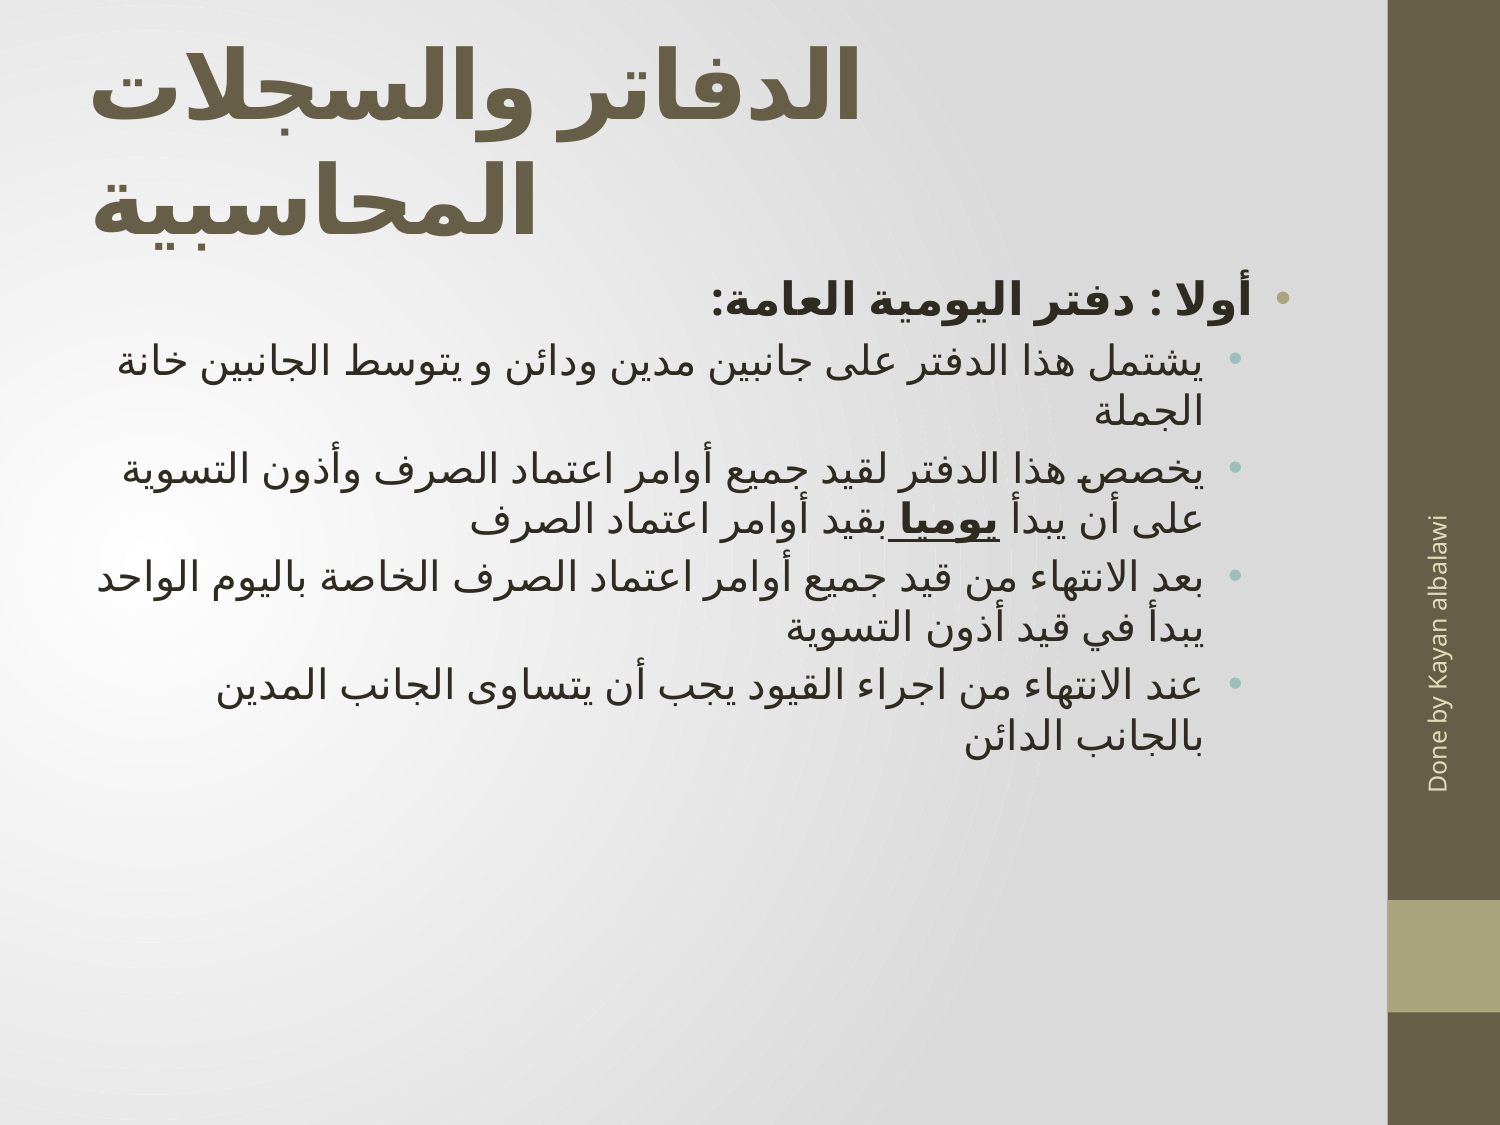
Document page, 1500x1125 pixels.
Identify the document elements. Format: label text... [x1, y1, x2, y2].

list أولا : دفتر اليومية العامة: يشتمل هذا الدفتر على جانبين مدين ودائن و يتوسط الجانبين خانة الجملة يخصص هذا الدفتر لقيد جميع أوامر اعتماد الصرف وأذون التسوية على أن يبدأ يوميا بقيد أوامر اعتماد الصرف بعد الانتهاء من قيد جميع أوامر اعتماد الصرف الخاصة باليوم الواحد يبدأ في قيد أذون التسوية عند الانتهاء من اجراء القيود يجب أن يتساوى الجانب المدين بالجانب الدائن [75, 262, 1325, 1050]
footer Done by Kayan albalawi [1408, 500, 1469, 889]
title الدفاتر والسجلات المحاسبية [75, 45, 1325, 233]
